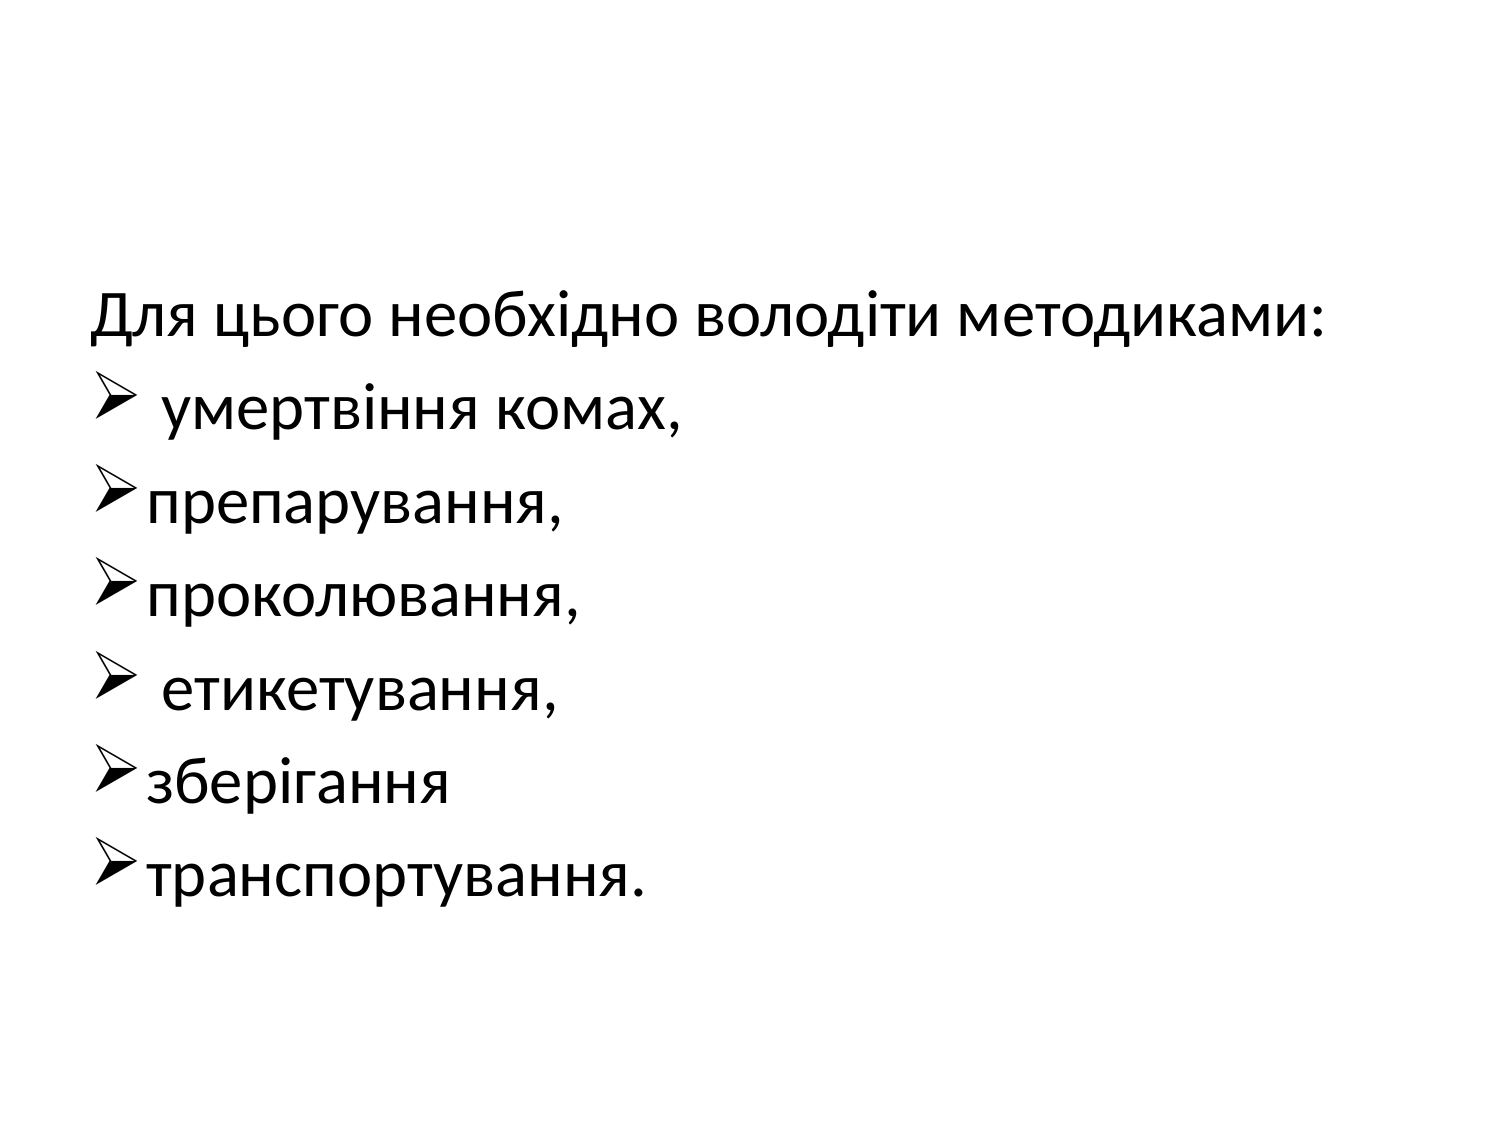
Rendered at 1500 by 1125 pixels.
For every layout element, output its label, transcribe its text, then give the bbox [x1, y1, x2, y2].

list Для цього необхідно володіти методиками: умертвіння комах, препарування, проколювання, етикетування, зберігання транспортування. [75, 262, 1425, 1005]
